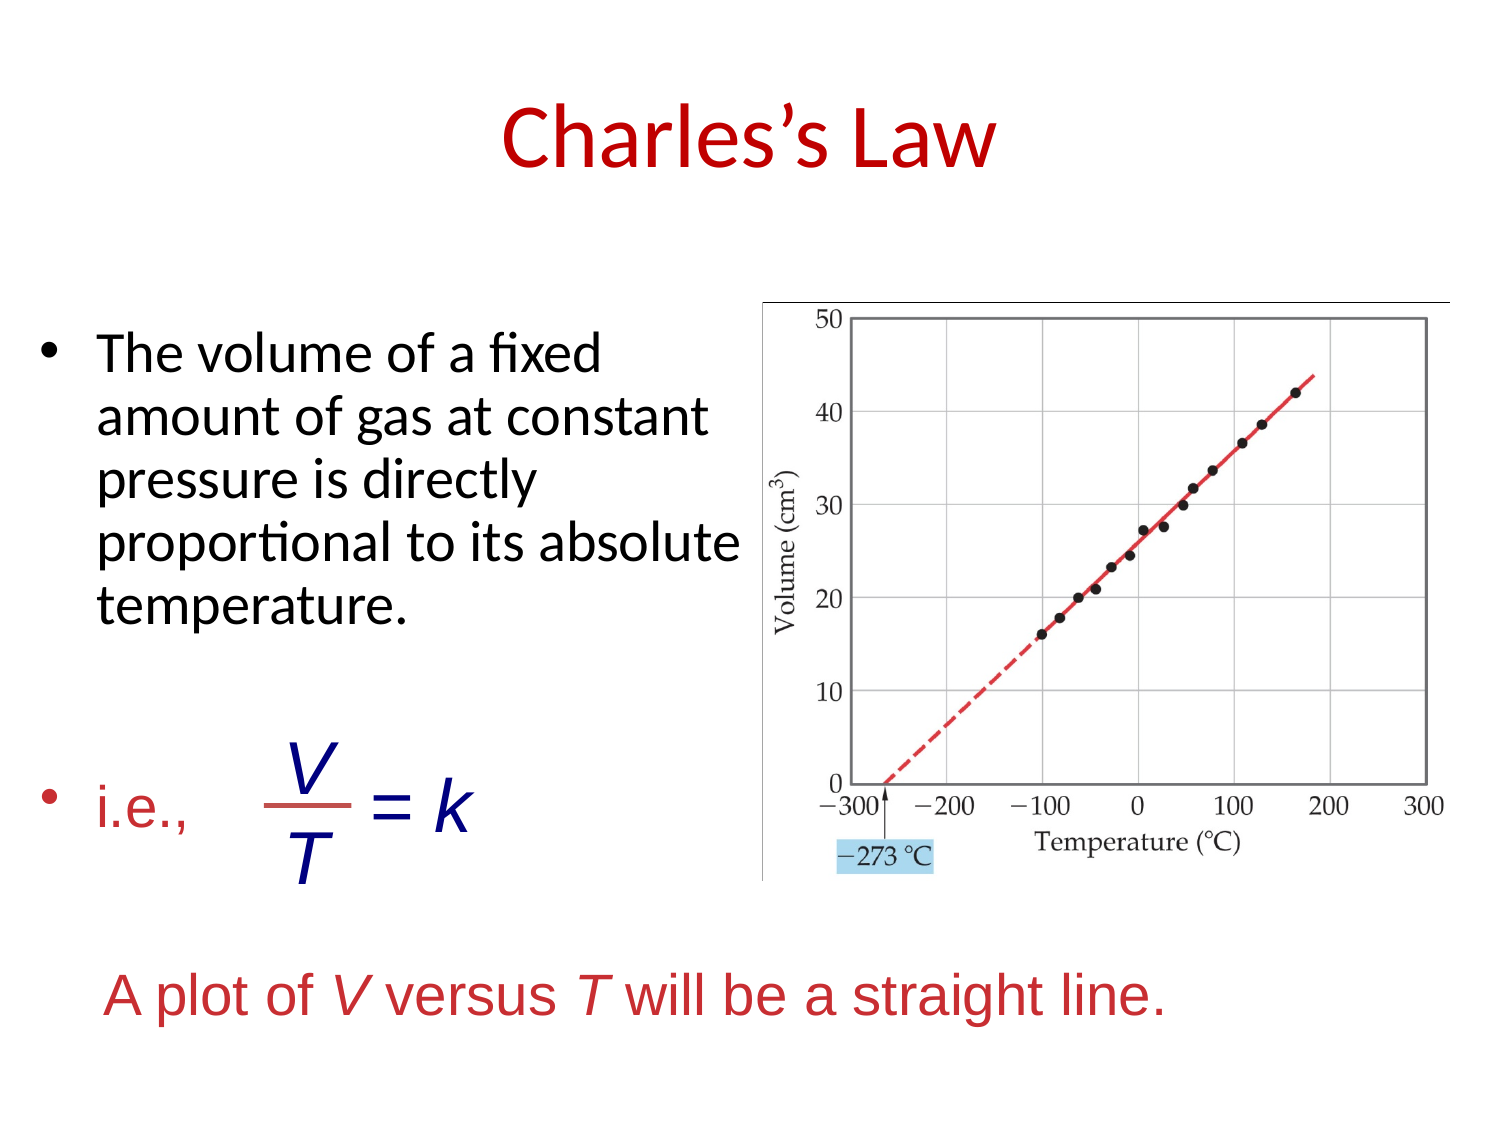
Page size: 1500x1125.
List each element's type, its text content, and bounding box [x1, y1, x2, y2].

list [762, 302, 1451, 881]
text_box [24, 712, 488, 909]
text_box A plot of V versus T will be a straight line. [88, 950, 1184, 1035]
list The volume of a fixed amount of gas at constant pressure is directly proportional to its absolute temperature. [24, 314, 757, 691]
title Charles’s Law [112, 37, 1388, 225]
